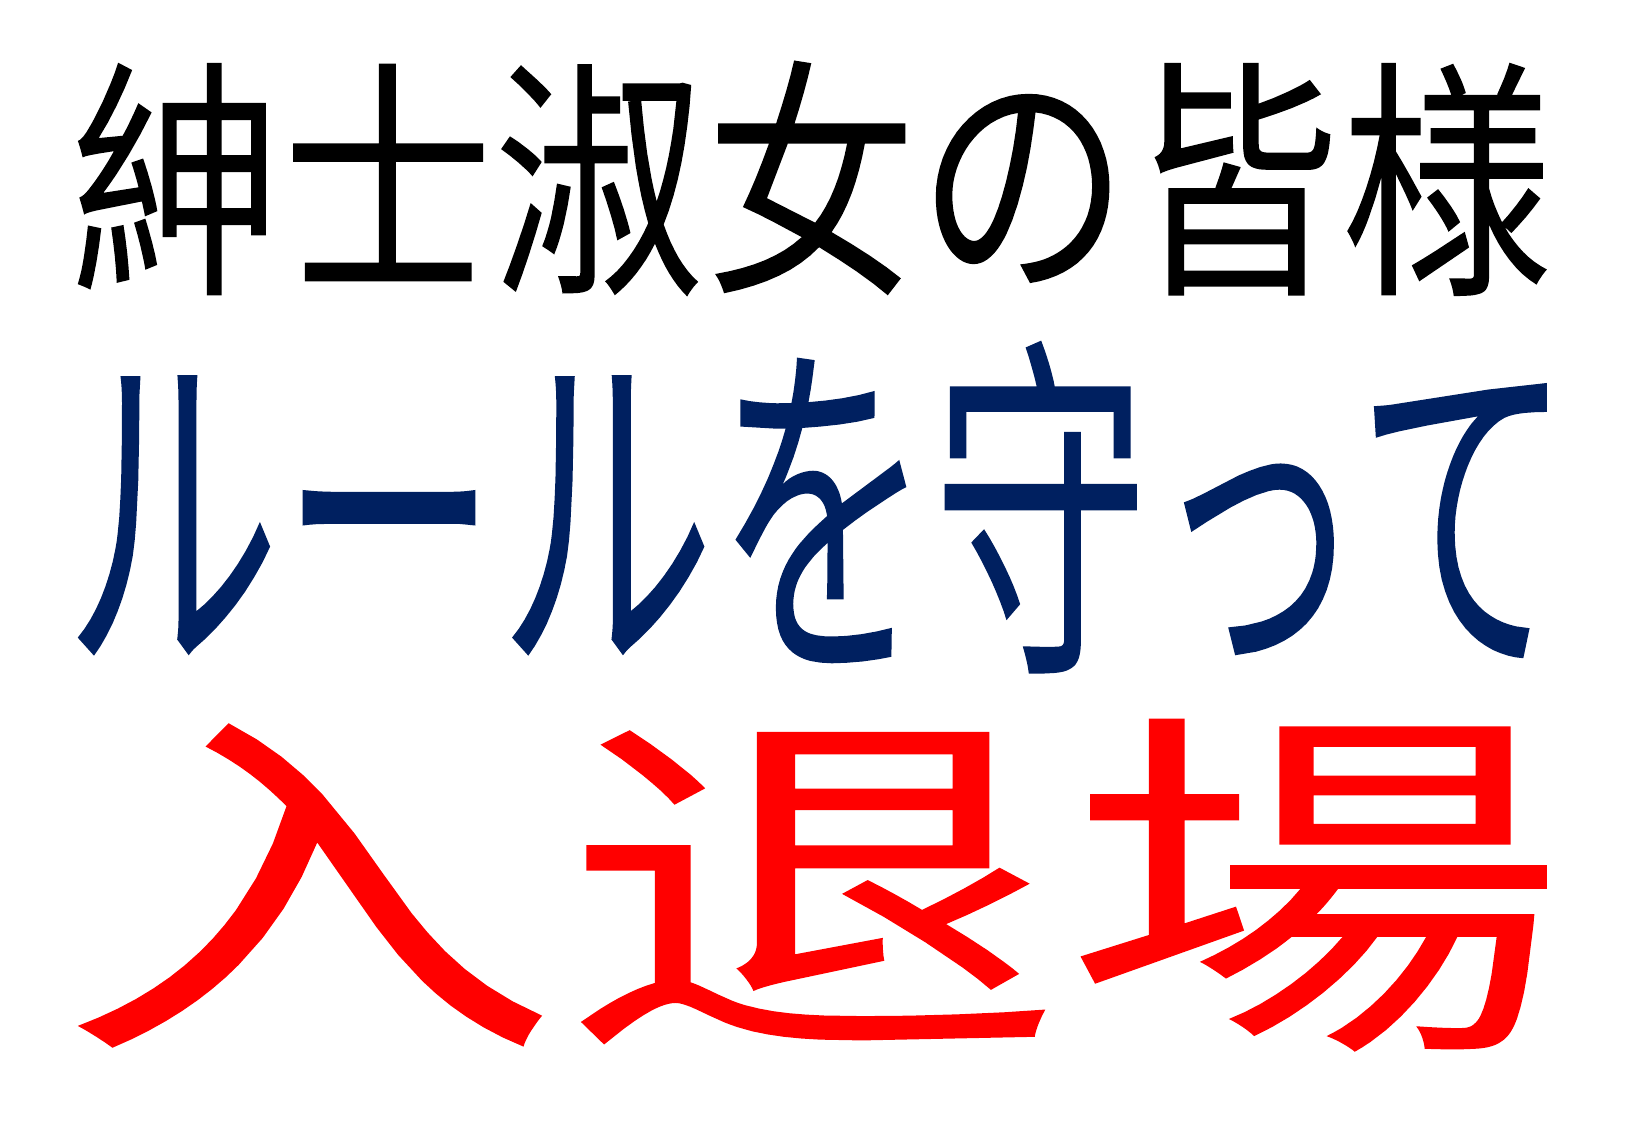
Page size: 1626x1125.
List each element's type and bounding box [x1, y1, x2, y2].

text_box [77, 60, 1548, 1053]
